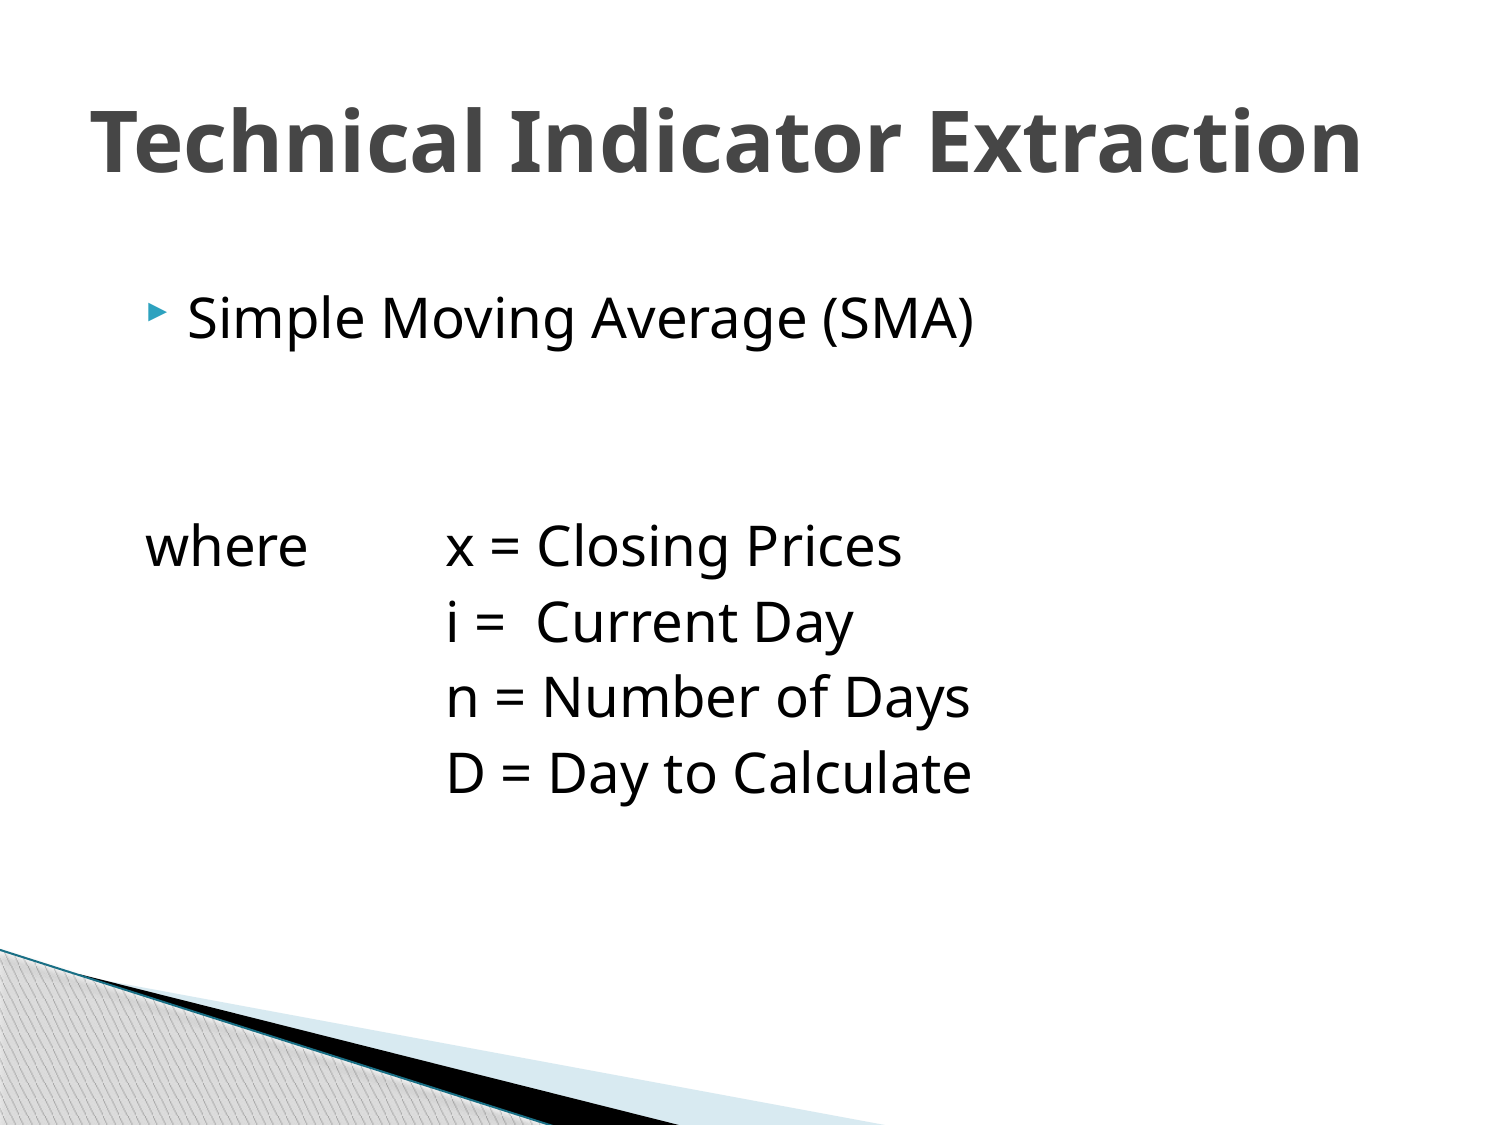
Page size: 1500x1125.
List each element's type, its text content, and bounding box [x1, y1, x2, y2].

title Technical Indicator Extraction [75, 45, 1425, 233]
